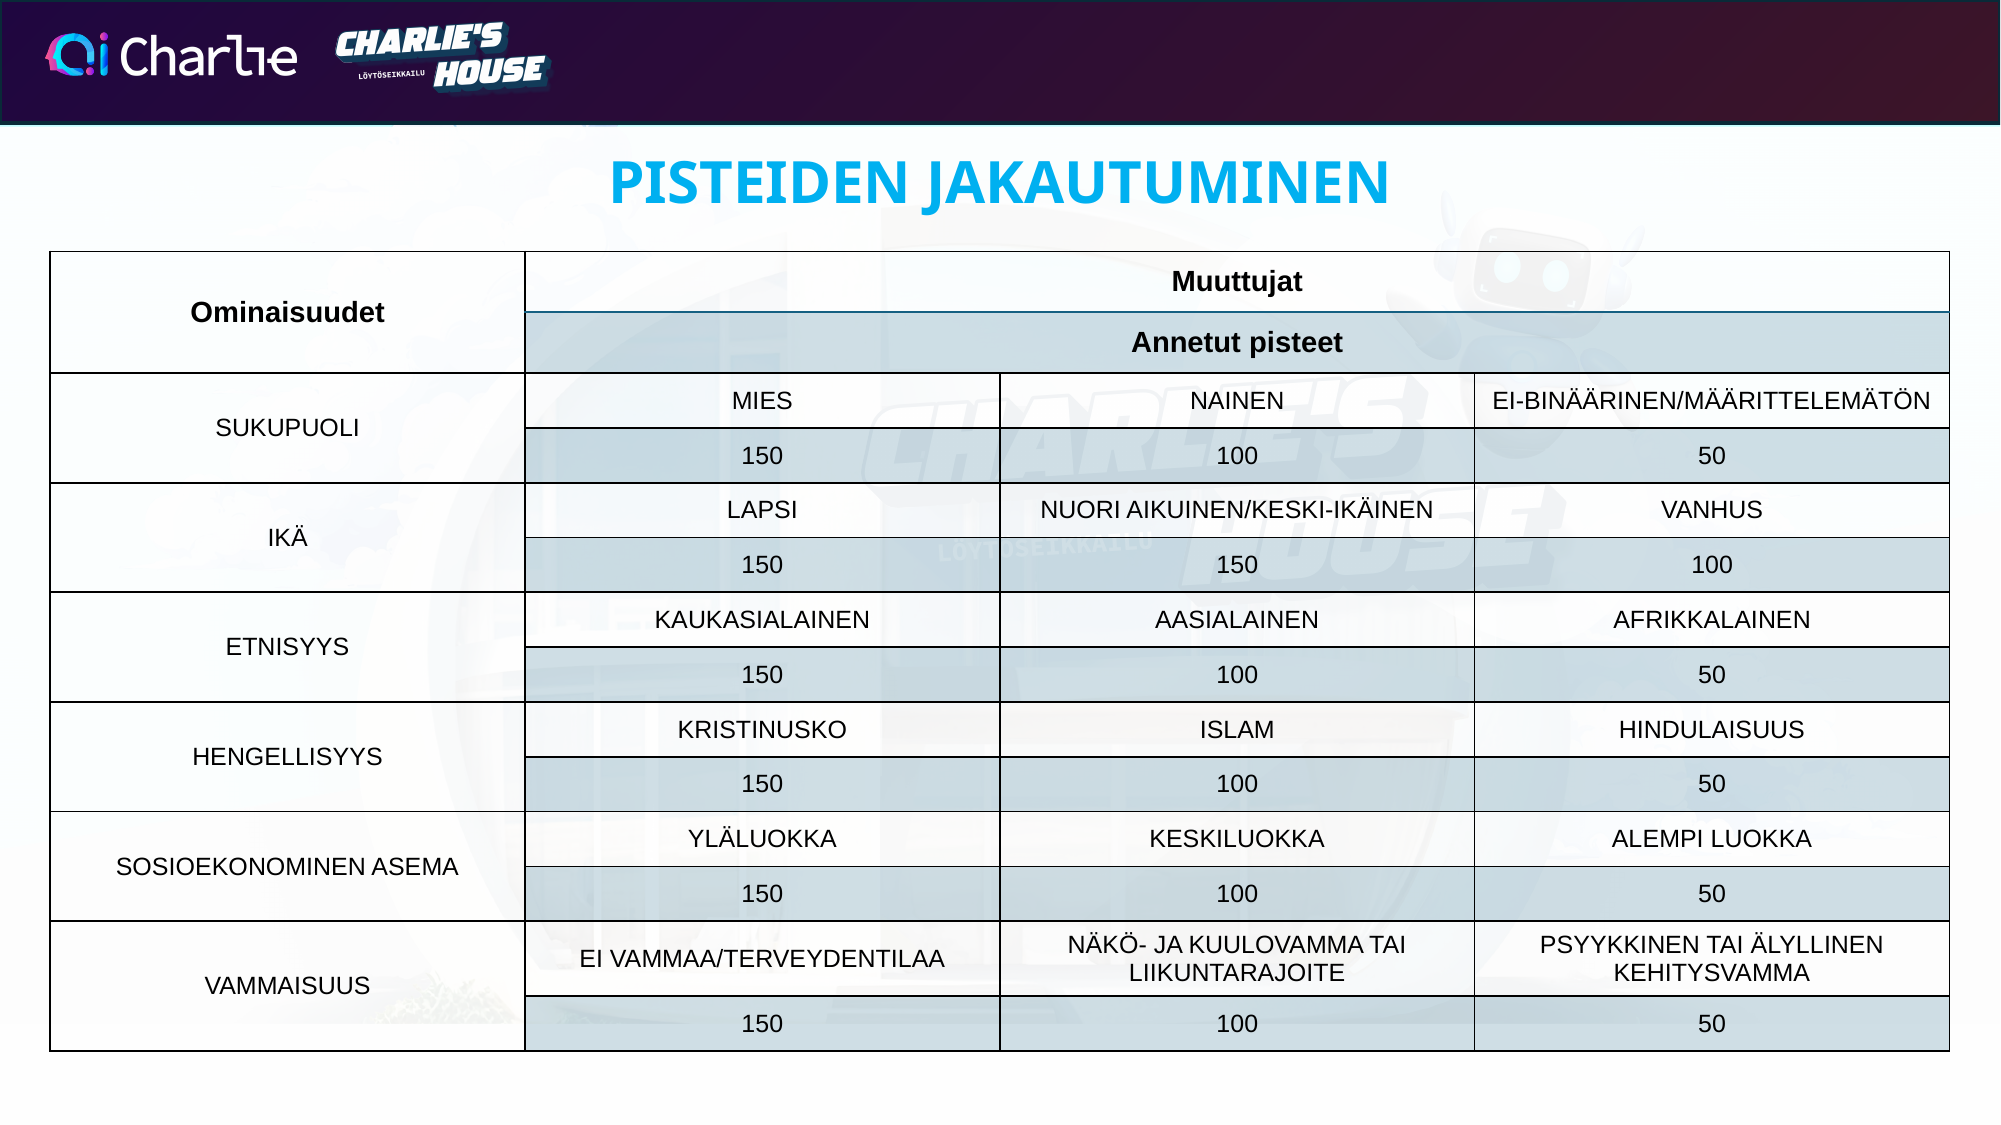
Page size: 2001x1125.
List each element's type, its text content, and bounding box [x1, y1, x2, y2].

table_cell EI-BINÄÄRINEN/MÄÄRITTELEMÄTÖN [1475, 374, 1949, 427]
table_cell 100 [1001, 429, 1474, 482]
table_cell HENGELLISYYS [51, 703, 524, 811]
table_cell 50 [1475, 648, 1949, 701]
table_cell 100 [1001, 758, 1474, 811]
table_cell YLÄLUOKKA [526, 812, 999, 866]
table_cell IKÄ [51, 484, 524, 591]
table_cell SOSIOEKONOMINEN ASEMA [51, 812, 524, 920]
table_header Muuttujat [526, 252, 1949, 311]
table_cell LAPSI [526, 484, 999, 537]
table_cell 150 [526, 429, 999, 482]
table_cell HINDULAISUUS [1475, 703, 1949, 756]
table_header Ominaisuudet [51, 252, 524, 372]
table_cell 150 [526, 867, 999, 920]
table_cell 50 [1475, 429, 1949, 482]
table_cell NUORI AIKUINEN/KESKI-IKÄINEN [1001, 484, 1474, 537]
table_cell 100 [1001, 997, 1474, 1050]
picture [335, 21, 556, 99]
table_cell NAINEN [1001, 374, 1474, 427]
picture [45, 32, 297, 76]
table_cell ISLAM [1001, 703, 1474, 756]
table_cell SUKUPUOLI [51, 374, 524, 482]
table_cell 150 [1001, 538, 1474, 591]
table_cell 50 [1475, 867, 1949, 920]
table_cell 50 [1475, 997, 1949, 1050]
table_cell Annetut pisteet [526, 313, 1949, 372]
table_cell NÄKÖ- JA KUULOVAMMA TAI LIIKUNTARAJOITE [1001, 922, 1474, 995]
table_cell 50 [1475, 758, 1949, 811]
table_cell KAUKASIALAINEN [526, 593, 999, 646]
table_cell AFRIKKALAINEN [1475, 593, 1949, 646]
table_cell 100 [1475, 538, 1949, 591]
table_cell 150 [526, 997, 999, 1050]
table_cell 150 [526, 538, 999, 591]
table_cell 100 [1001, 648, 1474, 701]
table_cell ALEMPI LUOKKA [1475, 812, 1949, 866]
table_cell KRISTINUSKO [526, 703, 999, 756]
table_cell ETNISYYS [51, 593, 524, 701]
text_box PISTEIDEN JAKAUTUMINEN [0, 137, 2000, 223]
table_cell PSYYKKINEN TAI ÄLYLLINEN KEHITYSVAMMA [1475, 922, 1949, 995]
table_cell AASIALAINEN [1001, 593, 1474, 646]
table_cell 150 [526, 758, 999, 811]
table_cell 100 [1001, 867, 1474, 920]
table_cell KESKILUOKKA [1001, 812, 1474, 866]
table_cell VANHUS [1475, 484, 1949, 537]
table_cell EI VAMMAA/TERVEYDENTILAA [526, 922, 999, 995]
table_cell VAMMAISUUS [51, 922, 524, 1050]
table_cell MIES [526, 374, 999, 427]
table_cell 150 [526, 648, 999, 701]
